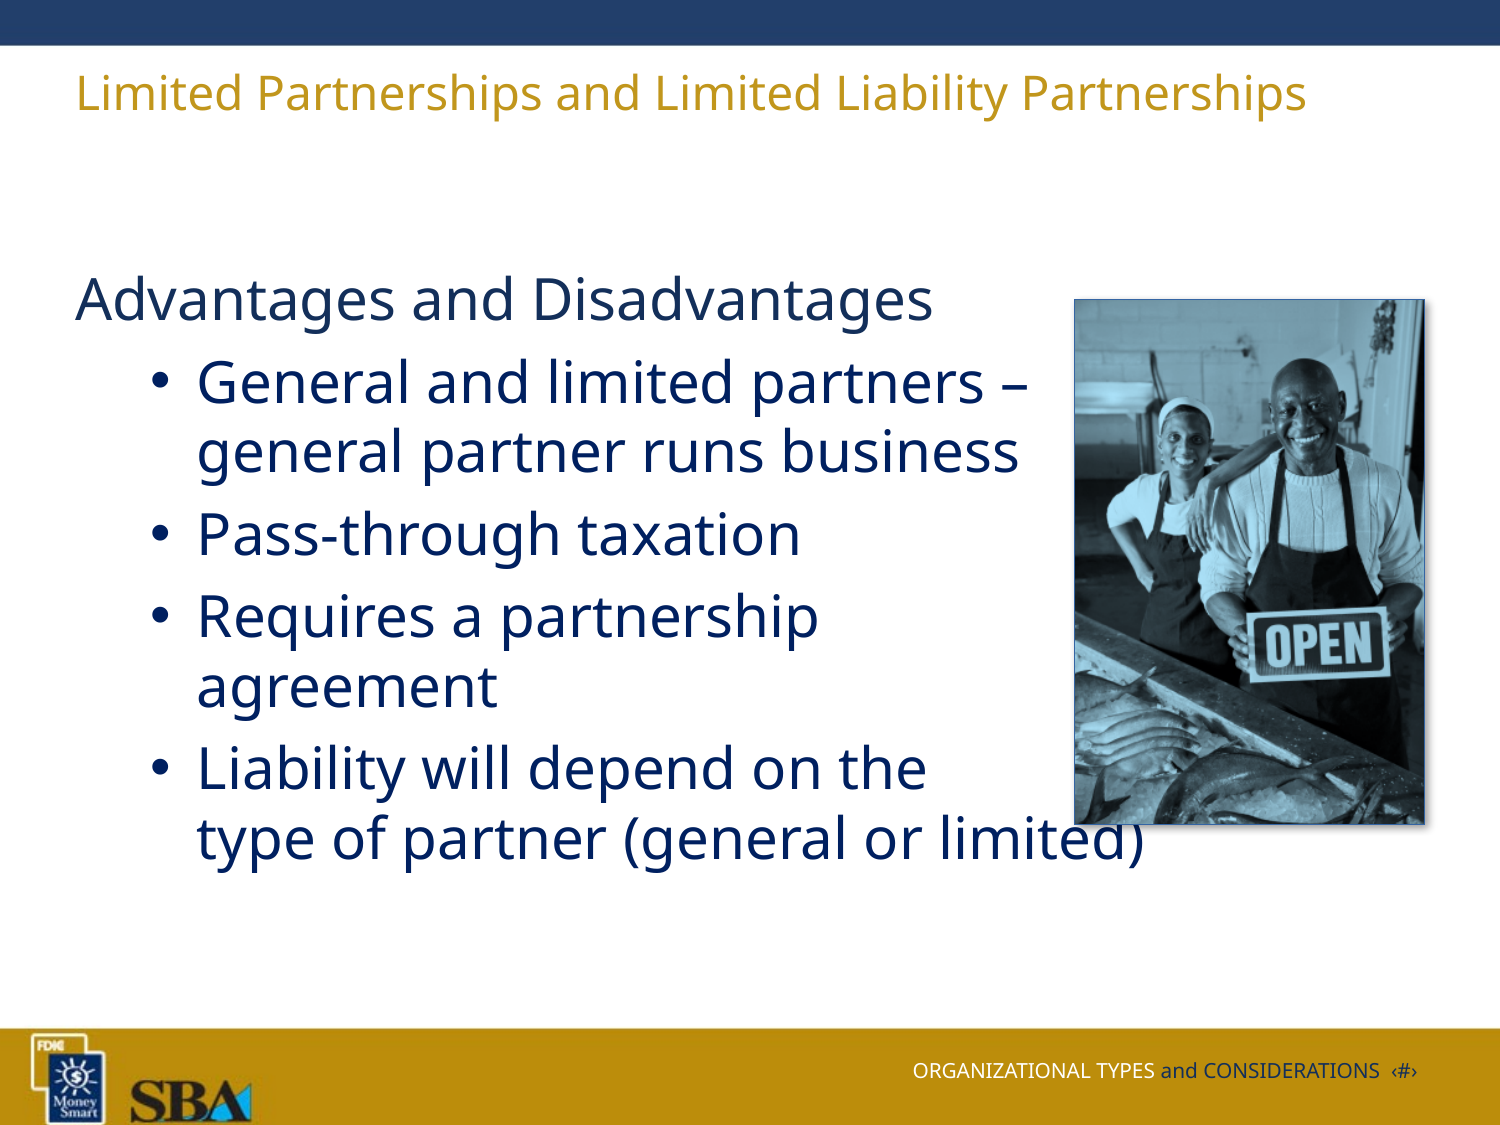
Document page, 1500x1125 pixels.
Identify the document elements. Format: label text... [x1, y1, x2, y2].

picture [1074, 299, 1426, 825]
picture [0, 0, 1500, 1125]
title Limited Partnerships and Limited Liability Partnerships [74, 61, 1426, 161]
list Advantages and Disadvantages General and limited partners – general partner runs business Pass-through taxation Requires a partnership agreement Liability will depend on the type of partner (general or limited) [74, 161, 1500, 1026]
